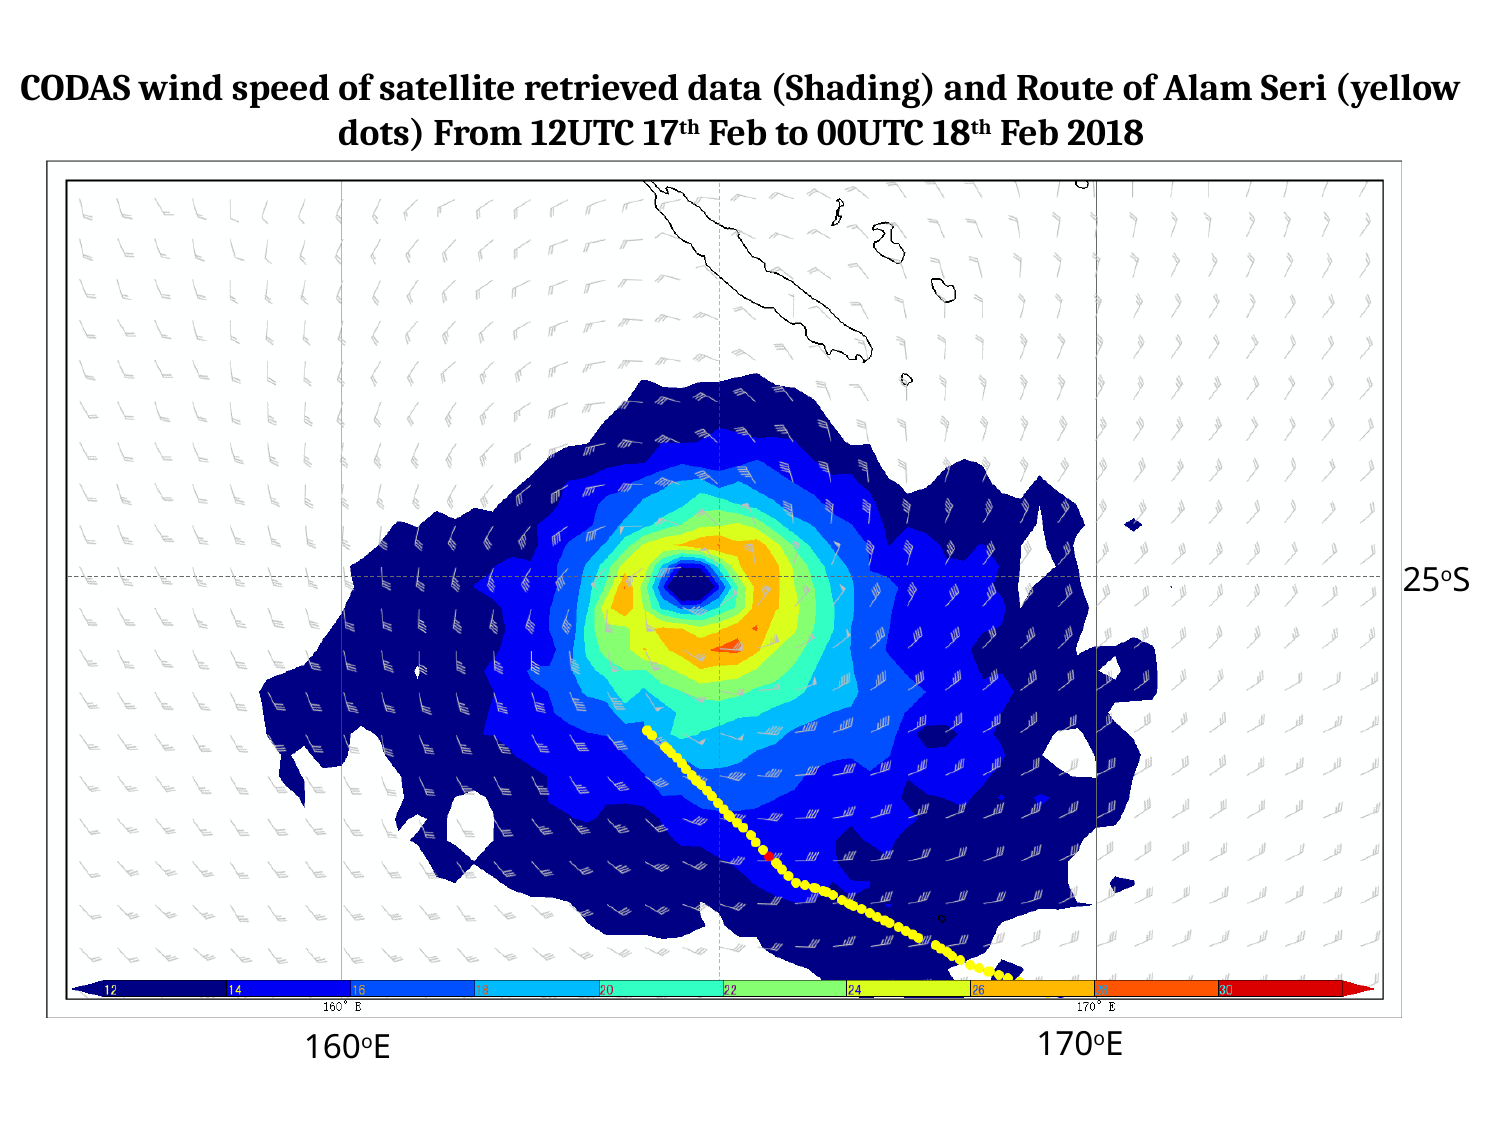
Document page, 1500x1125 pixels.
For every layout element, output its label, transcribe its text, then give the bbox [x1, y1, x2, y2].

picture [46, 160, 1402, 1018]
text_box CODAS wind speed of satellite retrieved data (Shading) and Route of Alam Seri (yellow dots) From 12UTC 17th Feb to 00UTC 18th Feb 2018 [0, 55, 1483, 161]
text_box 170oE [1021, 1027, 1187, 1070]
text_box 25oS [1406, 550, 1500, 606]
text_box 160oE [289, 1027, 455, 1073]
